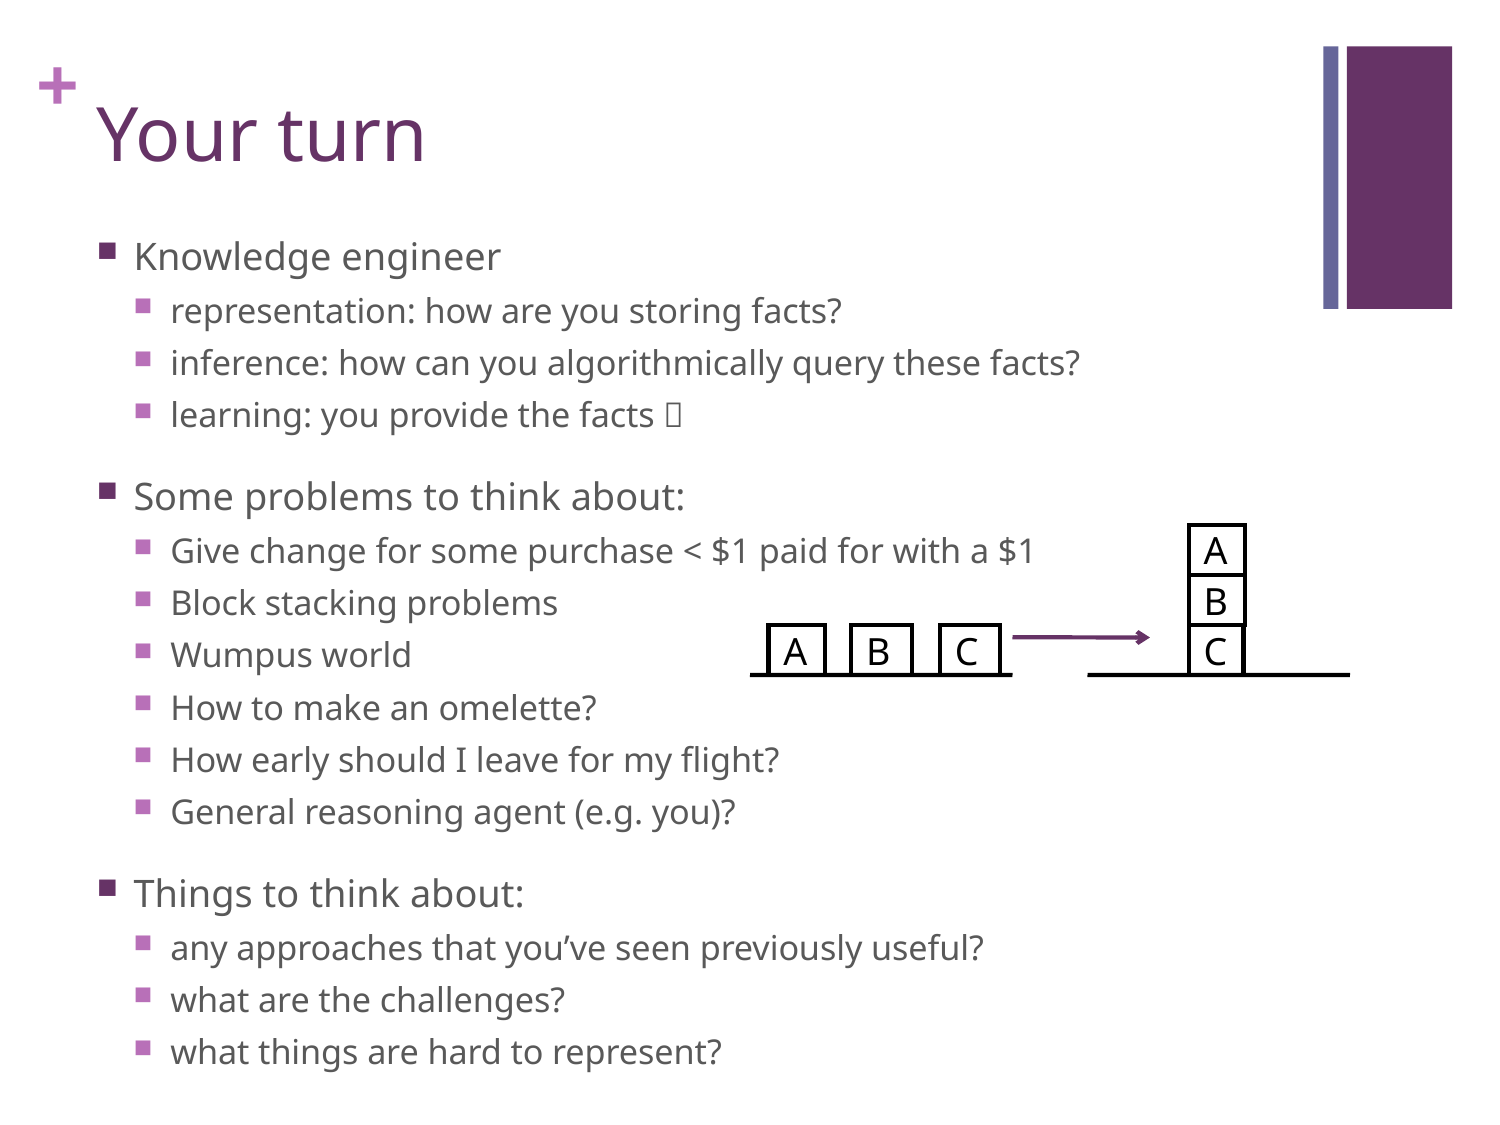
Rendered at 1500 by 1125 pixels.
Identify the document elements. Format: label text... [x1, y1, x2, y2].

text_box A [1188, 525, 1246, 575]
text_box A [768, 624, 825, 675]
text_box B [1188, 575, 1246, 625]
text_box B [851, 624, 913, 675]
list Knowledge engineer representation: how are you storing facts? inference: how can you algorithmically query these facts? learning: you provide the facts  Some problems to think about: Give change for some purchase < $1 paid for with a $1 Block stacking problems Wumpus world How to make an omelette? How early should I leave for my flight? General reasoning agent (e.g. you)? Things to think about: any approaches that you’ve seen previously useful? what are the challenges? what things are hard to represent? [81, 224, 1350, 1088]
text_box C [940, 624, 1000, 675]
title Your turn [81, 79, 1322, 224]
text_box C [1188, 625, 1244, 675]
